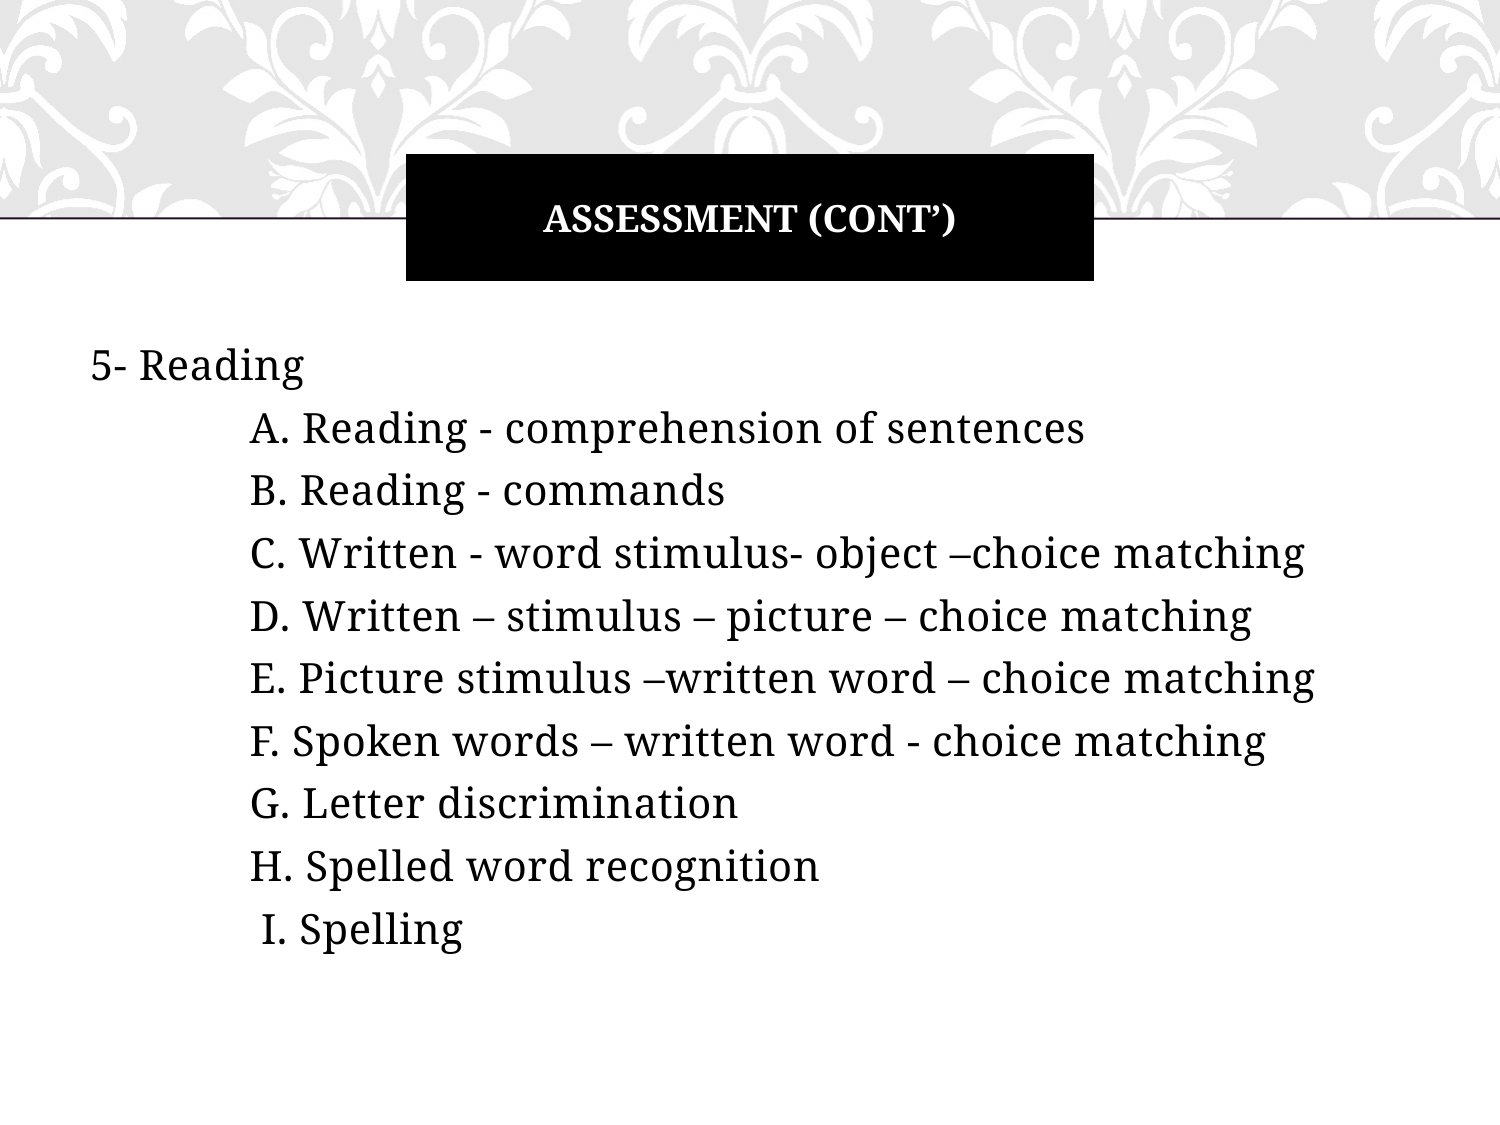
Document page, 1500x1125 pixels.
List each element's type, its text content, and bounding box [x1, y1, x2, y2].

title Assessment (cont’) [406, 154, 1094, 281]
list 5- Reading A. Reading - comprehension of sentences B. Reading - commands C. Written - word stimulus- object –choice matching D. Written – stimulus – picture – choice matching E. Picture stimulus –written word – choice matching F. Spoken words – written word - choice matching G. Letter discrimination H. Spelled word recognition I. Spelling [75, 331, 1425, 1000]
